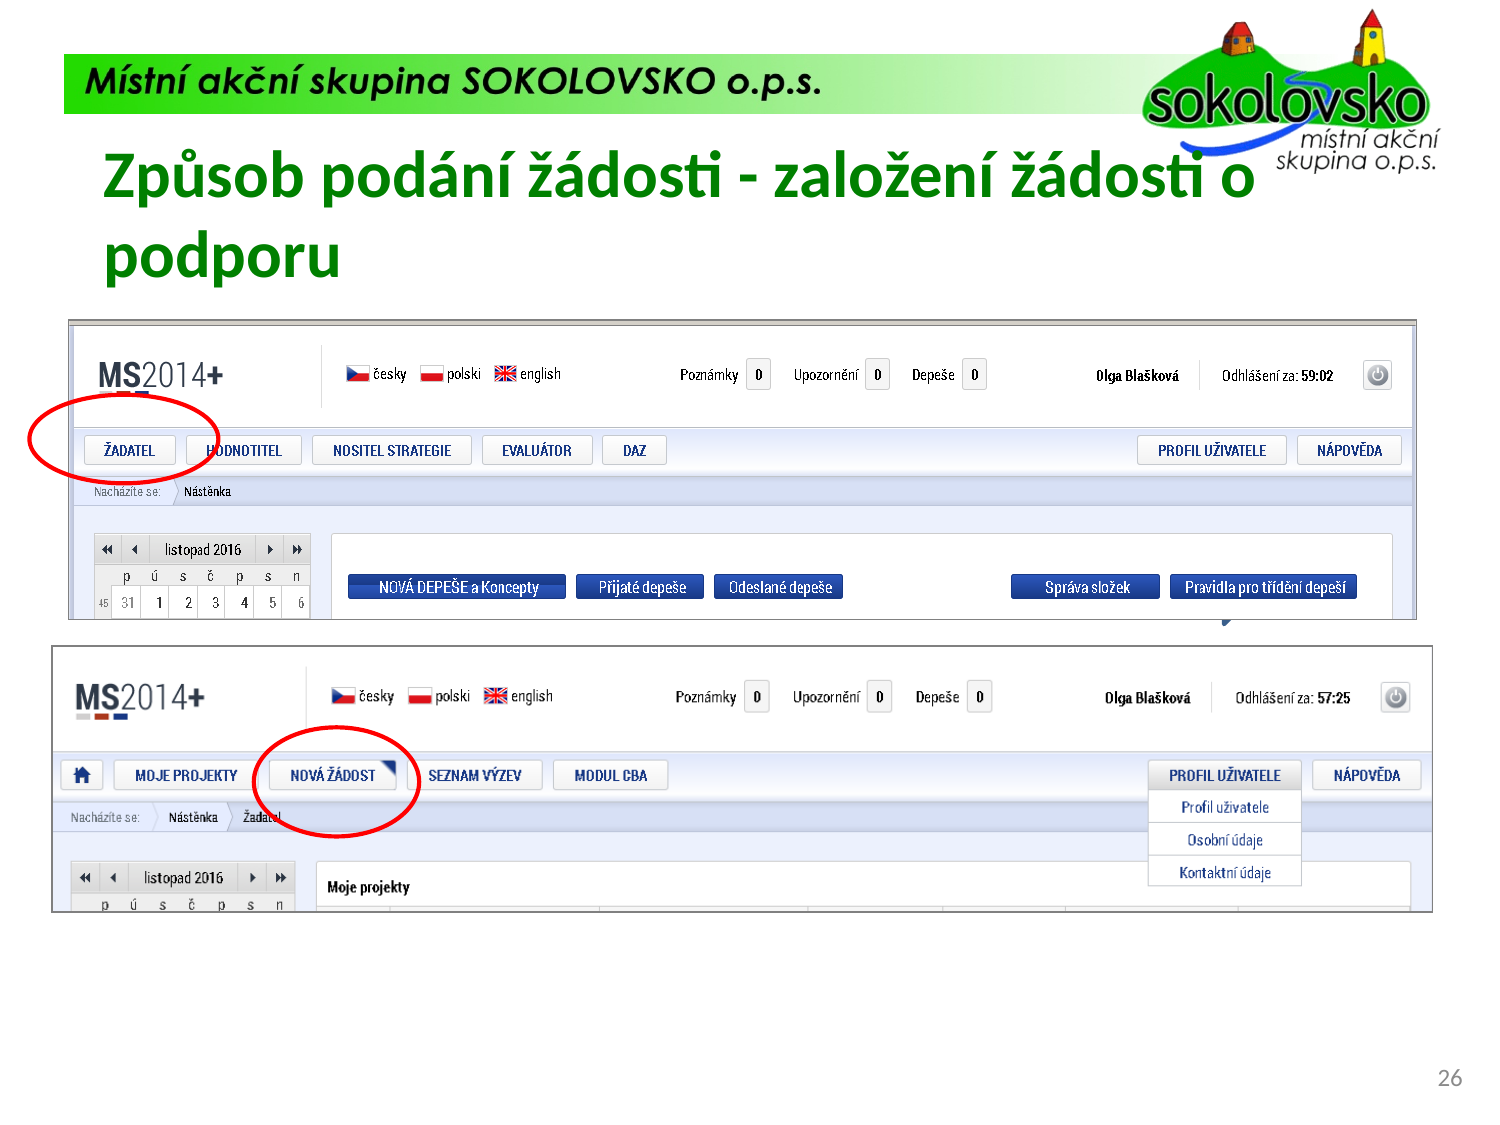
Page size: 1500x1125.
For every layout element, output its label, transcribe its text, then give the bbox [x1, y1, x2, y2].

text_box [27, 402, 63, 476]
picture [52, 646, 1433, 912]
picture [64, 0, 1455, 197]
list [69, 320, 1416, 619]
title Způsob podání žádosti - založení žádosti o podporu [88, 146, 1439, 277]
slide_number 26 [1128, 1046, 1478, 1107]
